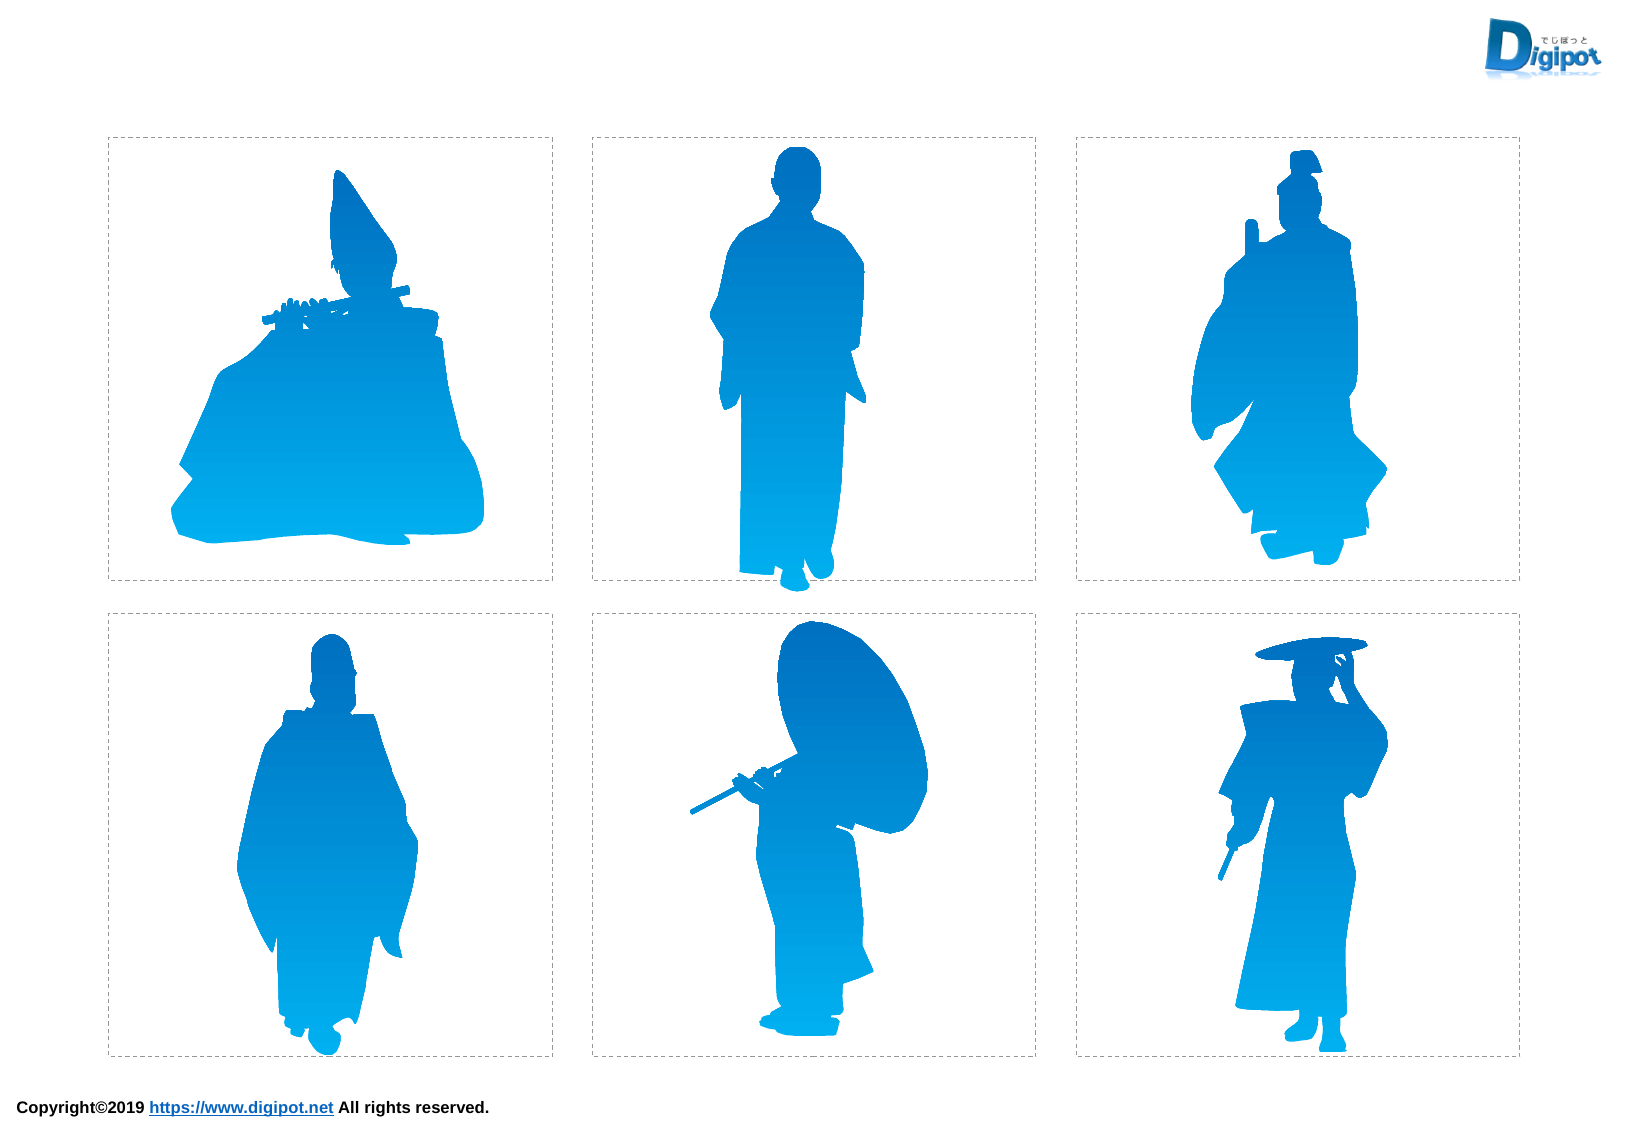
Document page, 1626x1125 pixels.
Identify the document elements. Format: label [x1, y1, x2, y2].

text_box [237, 634, 418, 1056]
text_box [689, 621, 928, 1037]
text_box [1218, 637, 1388, 1053]
picture [1485, 18, 1602, 82]
text_box [1191, 150, 1388, 566]
text_box [709, 147, 867, 592]
text_box [171, 170, 485, 546]
